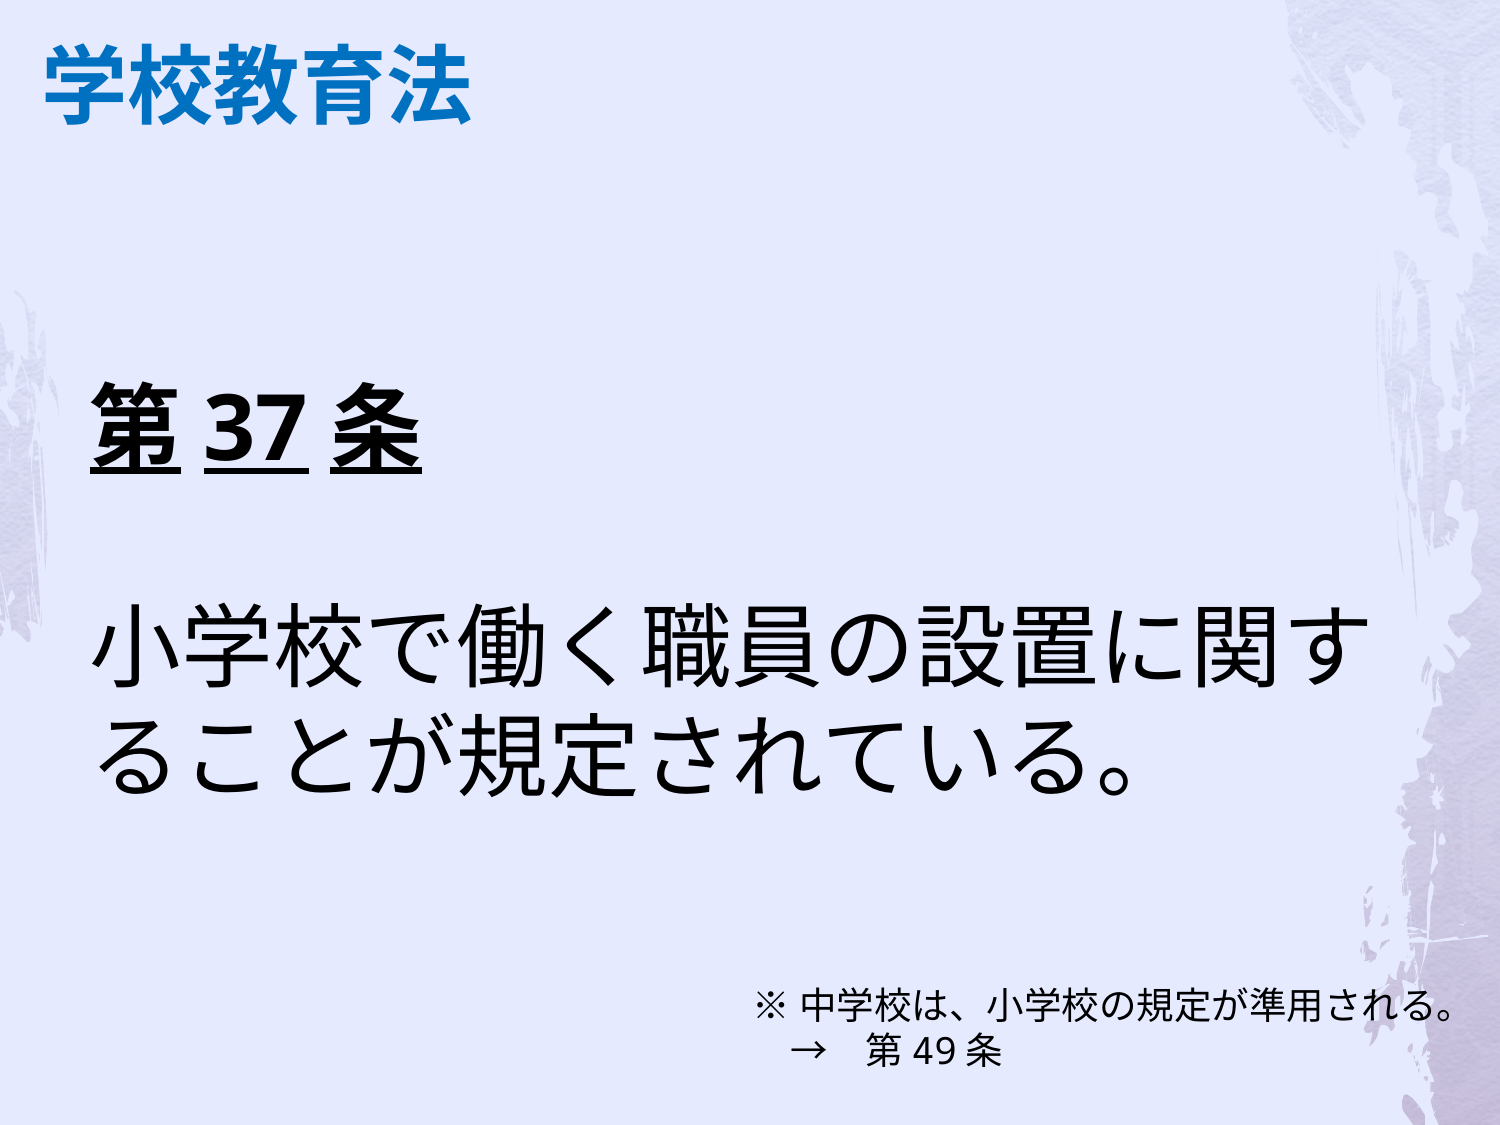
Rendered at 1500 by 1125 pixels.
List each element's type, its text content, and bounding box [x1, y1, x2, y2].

text_box ※中学校は、小学校の規定が準用される。 → 第49条 [738, 974, 1470, 1080]
text_box 学校教育法 [41, 30, 1392, 135]
text_box 第37条 小学校で働く職員の設置に関することが規定されている。 [75, 361, 1447, 817]
